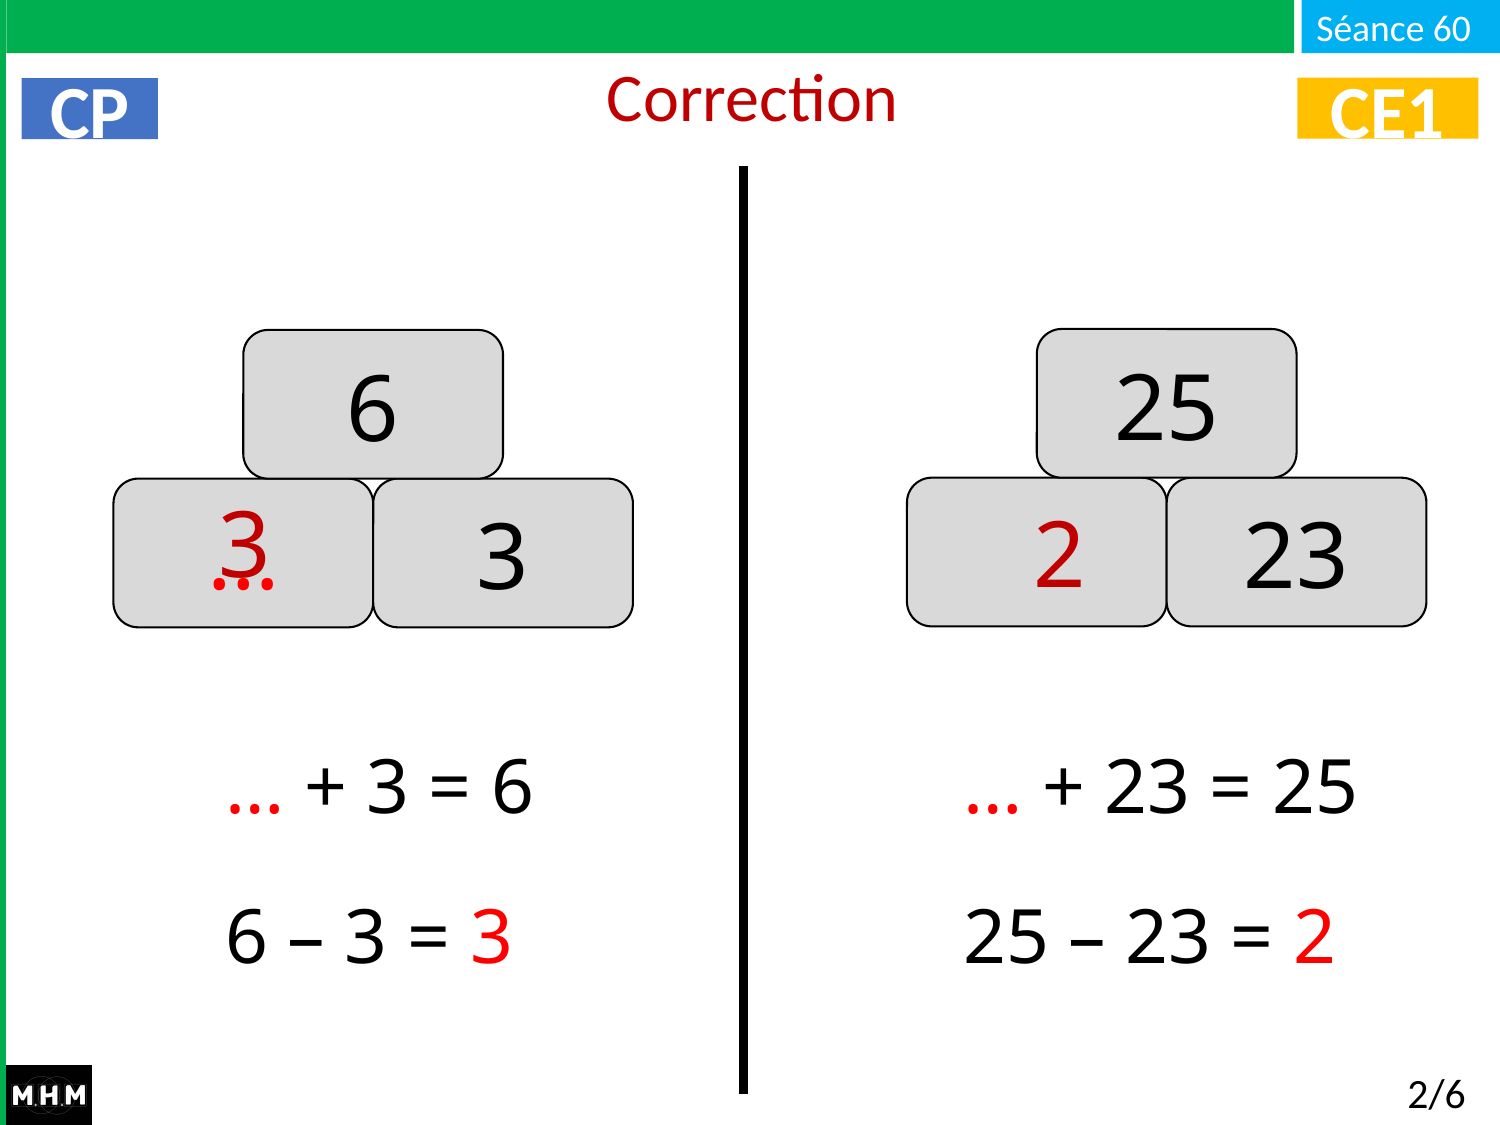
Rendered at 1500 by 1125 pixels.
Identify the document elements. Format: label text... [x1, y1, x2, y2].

text_box 2 [980, 488, 1140, 614]
text_box CP [21, 77, 159, 140]
text_box CE1 [1296, 77, 1479, 140]
text_box 3 [372, 477, 634, 629]
text_box 25 [1035, 327, 1298, 479]
text_box 6 [242, 328, 505, 480]
text_box … + 3 = 6 [210, 731, 592, 837]
title Correction [591, 54, 1500, 144]
text_box … + 23 = 25 [948, 731, 1434, 837]
list 2/6 [1373, 1064, 1500, 1125]
text_box 25 – 23 = 2 [948, 881, 1434, 987]
picture [6, 1065, 92, 1125]
text_box 6 – 3 = 3 [210, 881, 592, 987]
text_box 23 [1165, 476, 1428, 628]
text_box … [112, 477, 373, 629]
text_box 3 [203, 478, 274, 604]
text_box … [905, 476, 1167, 628]
